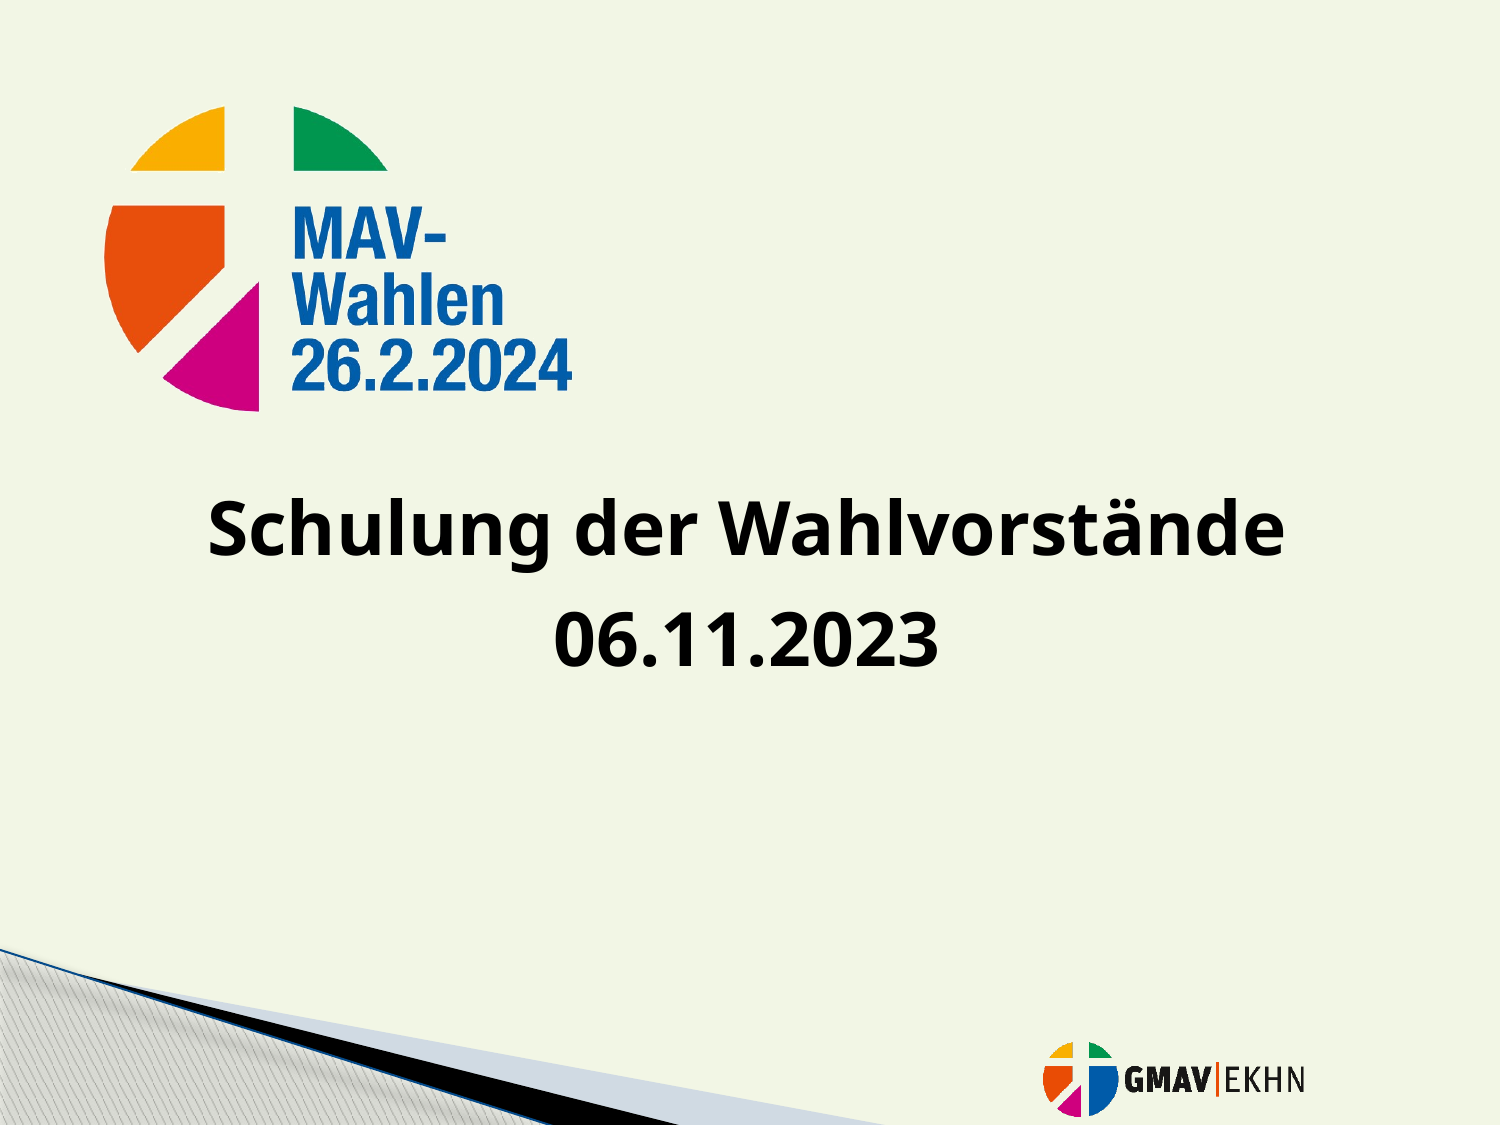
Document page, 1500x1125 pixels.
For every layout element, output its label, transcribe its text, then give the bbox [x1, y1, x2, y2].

list Schulung der Wahlvorstände 06.11.2023 [100, 468, 1376, 736]
picture [17, 18, 668, 497]
picture [1040, 1039, 1306, 1120]
